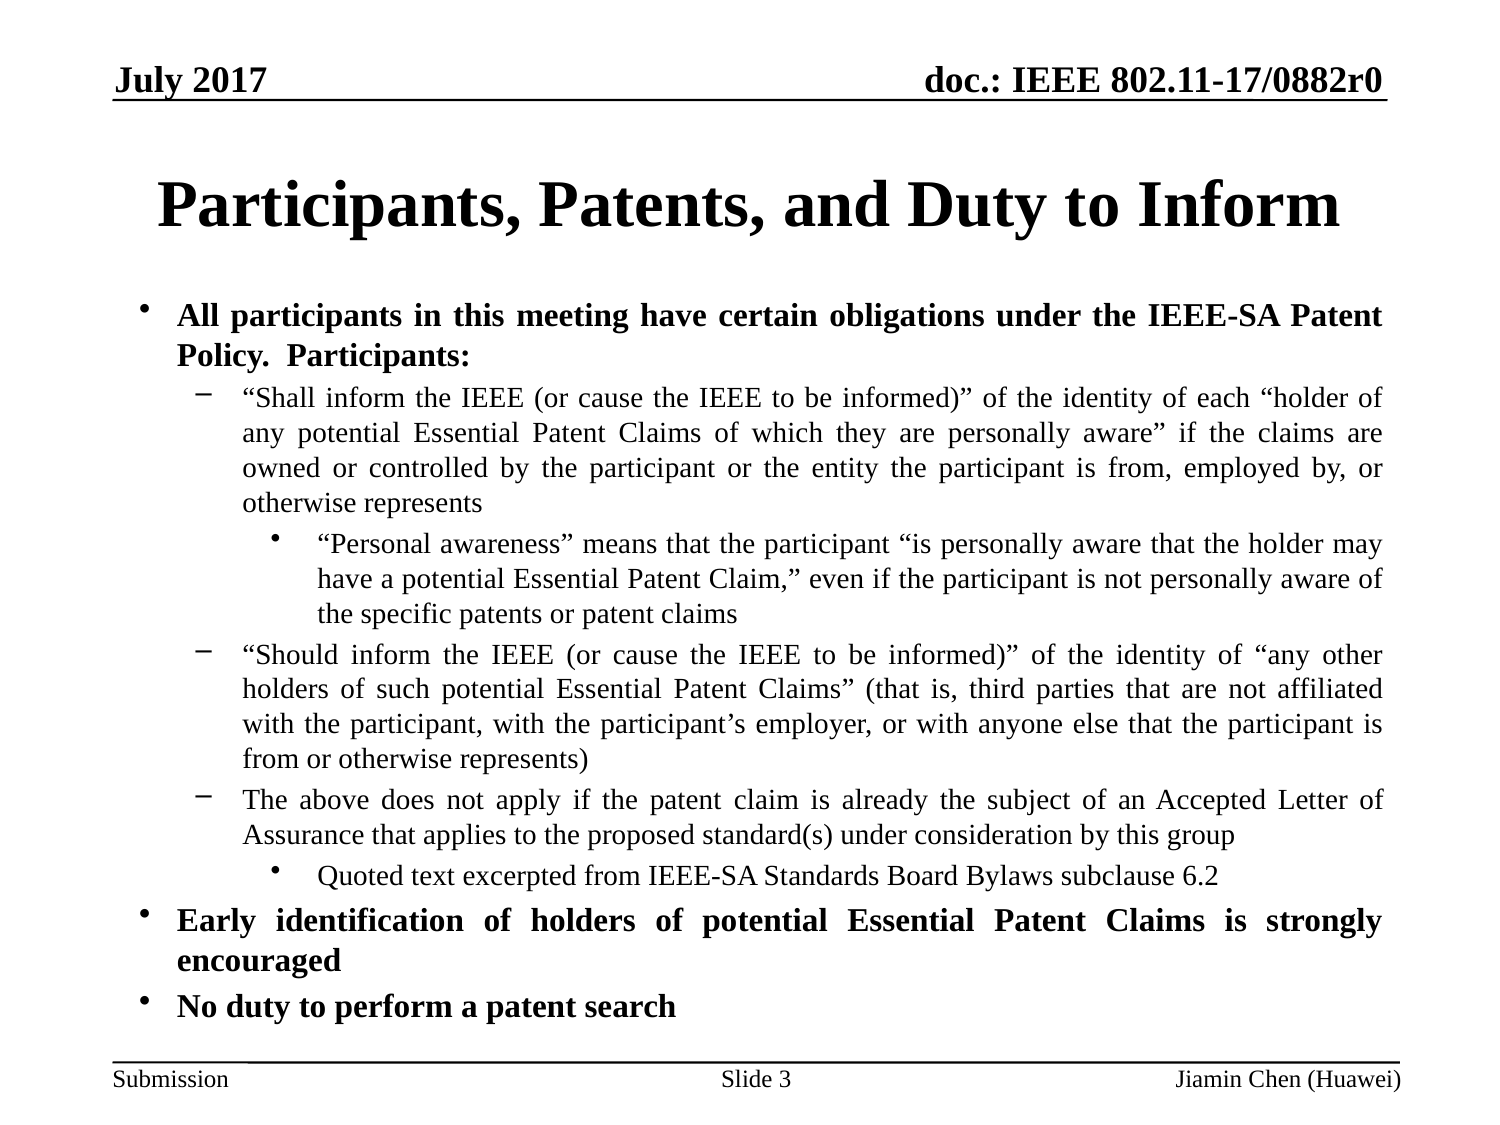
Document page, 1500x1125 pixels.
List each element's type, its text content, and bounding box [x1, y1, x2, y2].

title Participants, Patents, and Duty to Inform [112, 112, 1388, 288]
list All participants in this meeting have certain obligations under the IEEE-SA Patent Policy. Participants: “Shall inform the IEEE (or cause the IEEE to be informed)” of the identity of each “holder of any potential Essential Patent Claims of which they are personally aware” if the claims are owned or controlled by the participant or the entity the participant is from, employed by, or otherwise represents “Personal awareness” means that the participant “is personally aware that the holder may have a potential Essential Patent Claim,” even if the participant is not personally aware of the specific patents or patent claims “Should inform the IEEE (or cause the IEEE to be informed)” of the identity of “any other holders of such potential Essential Patent Claims” (that is, third parties that are not affiliated with the participant, with the participant’s employer, or with anyone else that the participant is from or otherwise represents) The above does not apply if the patent claim is already the subject of an Accepted Letter of Assurance that applies to the proposed standard(s) under consideration by this group Quoted text excerpted from IEEE-SA Standards Board Bylaws subclause 6.2 Early identification of holders of potential Essential Patent Claims is strongly encouraged No duty to perform a patent search [123, 268, 1400, 1035]
slide_number Slide 3 [712, 1061, 773, 1093]
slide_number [114, 54, 274, 101]
footer Jiamin Chen (Huawei) [773, 1061, 1402, 1093]
